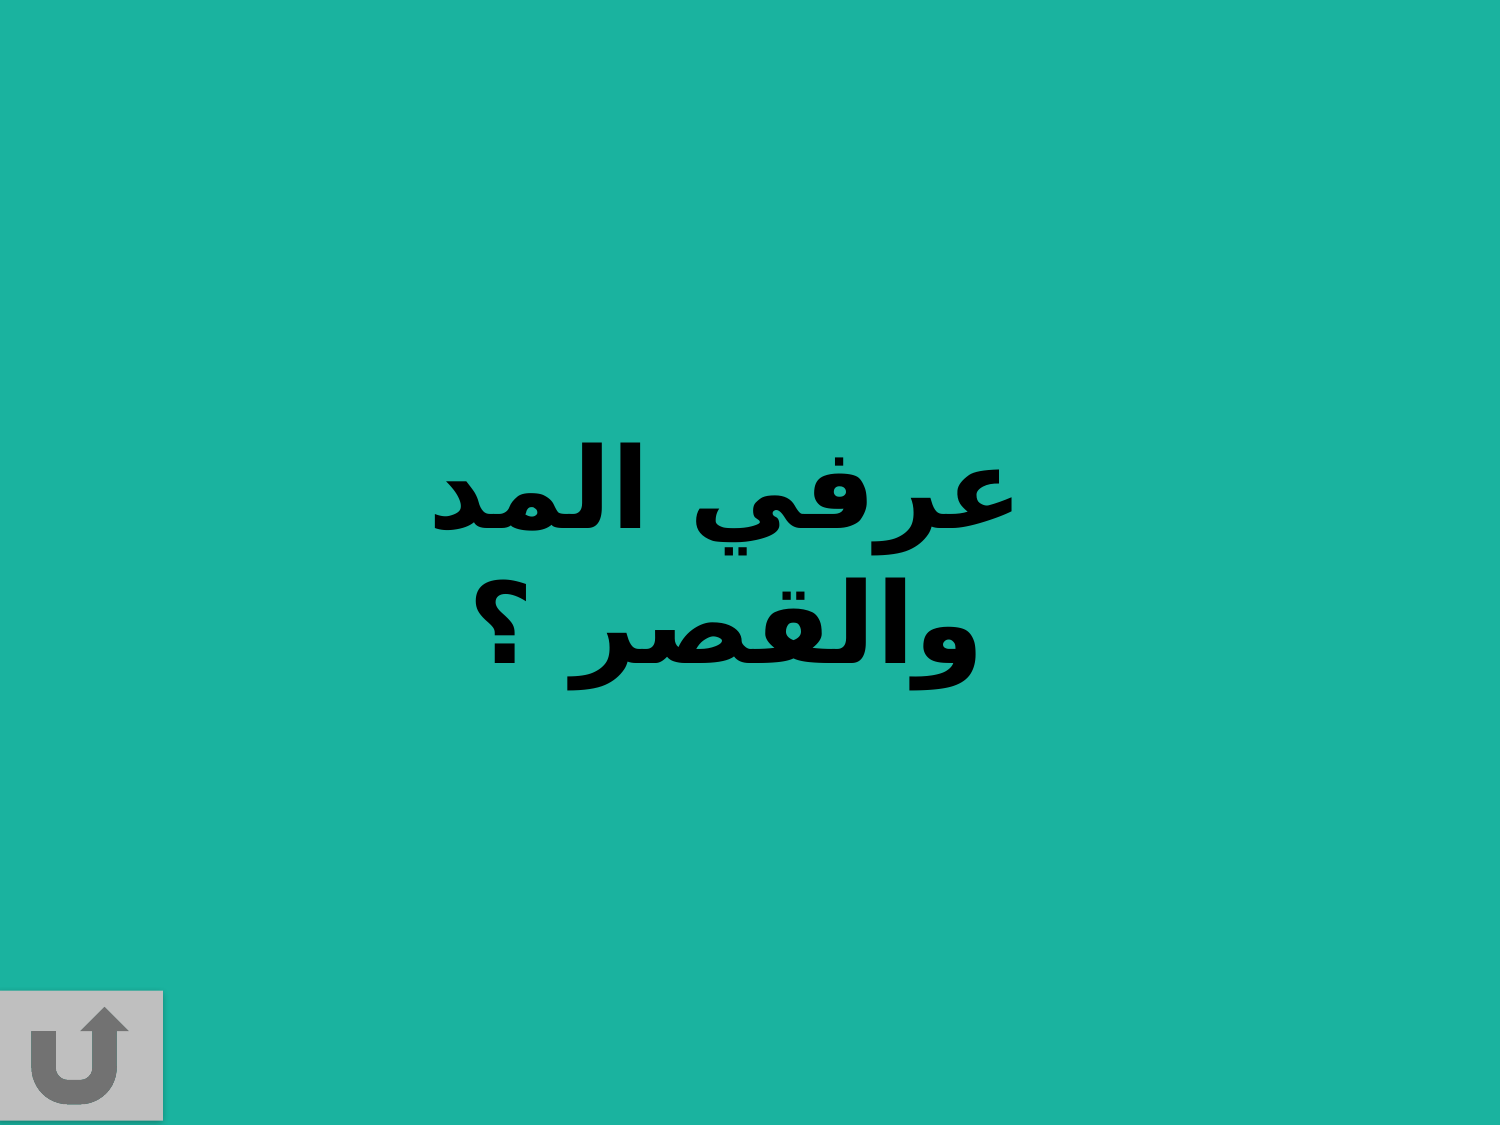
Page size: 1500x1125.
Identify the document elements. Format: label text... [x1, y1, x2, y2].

text_box [0, 990, 163, 1121]
text_box عرفي المد والقصر ؟ [218, 408, 1235, 694]
